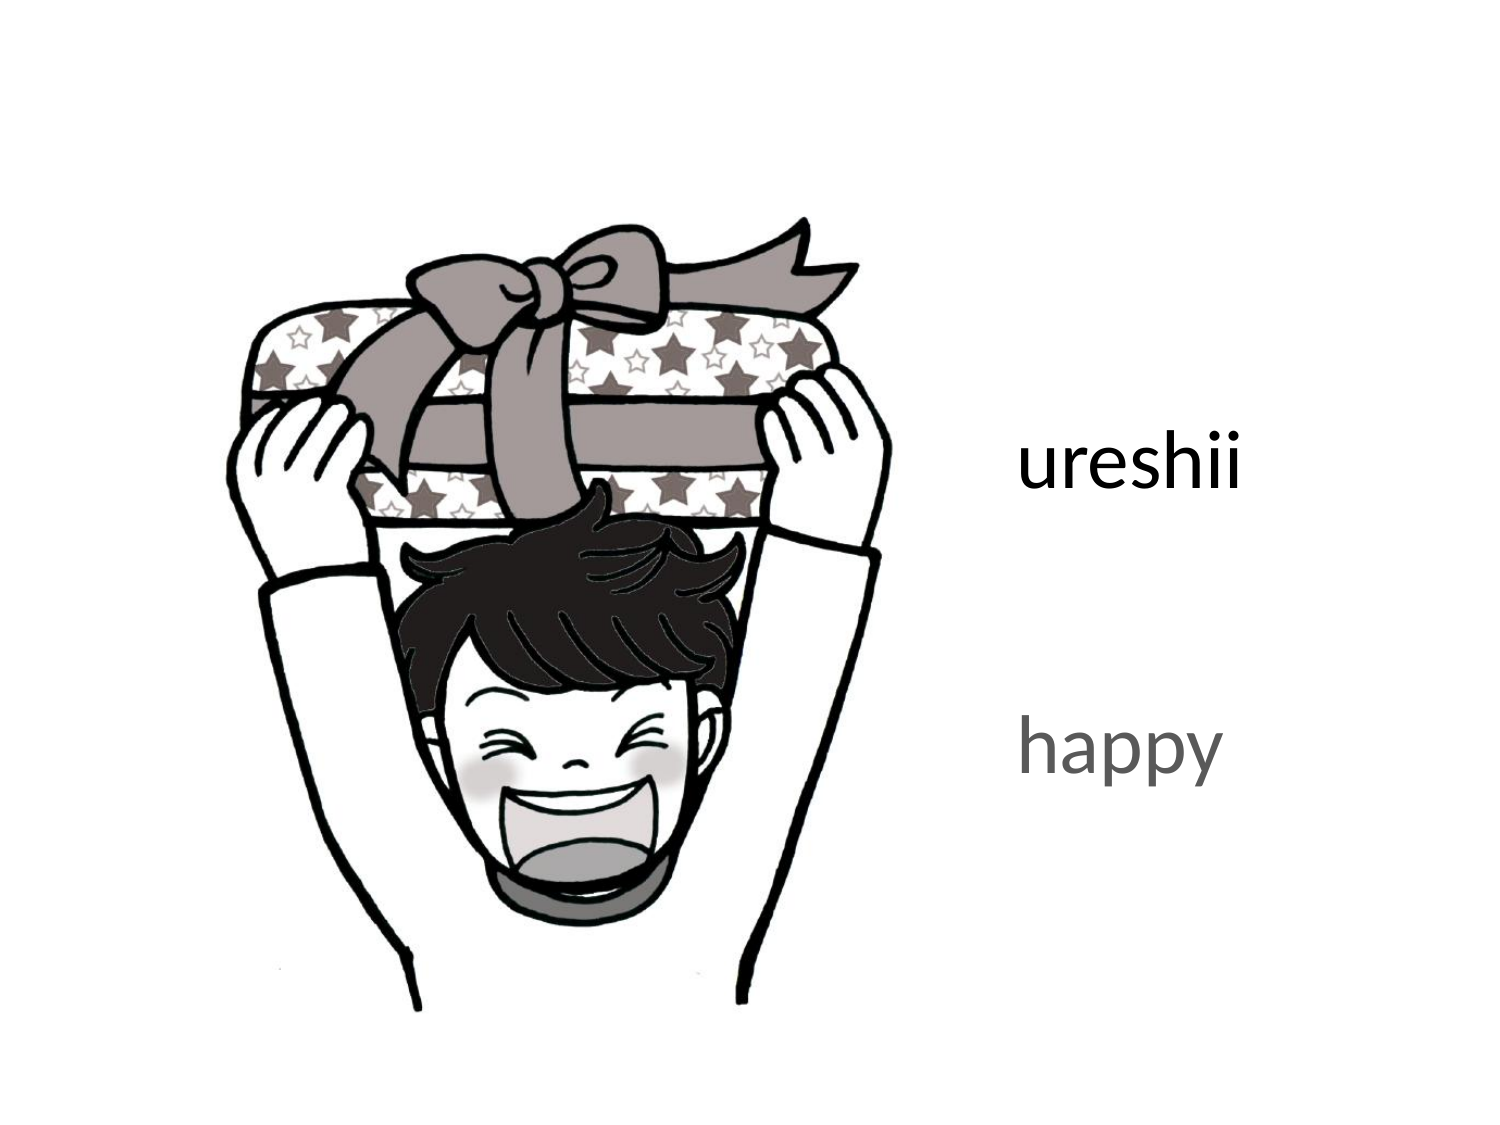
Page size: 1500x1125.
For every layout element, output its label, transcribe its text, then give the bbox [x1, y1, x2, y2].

text_box ureshii [1001, 397, 1259, 513]
picture [215, 215, 901, 1023]
text_box happy [1001, 682, 1240, 798]
